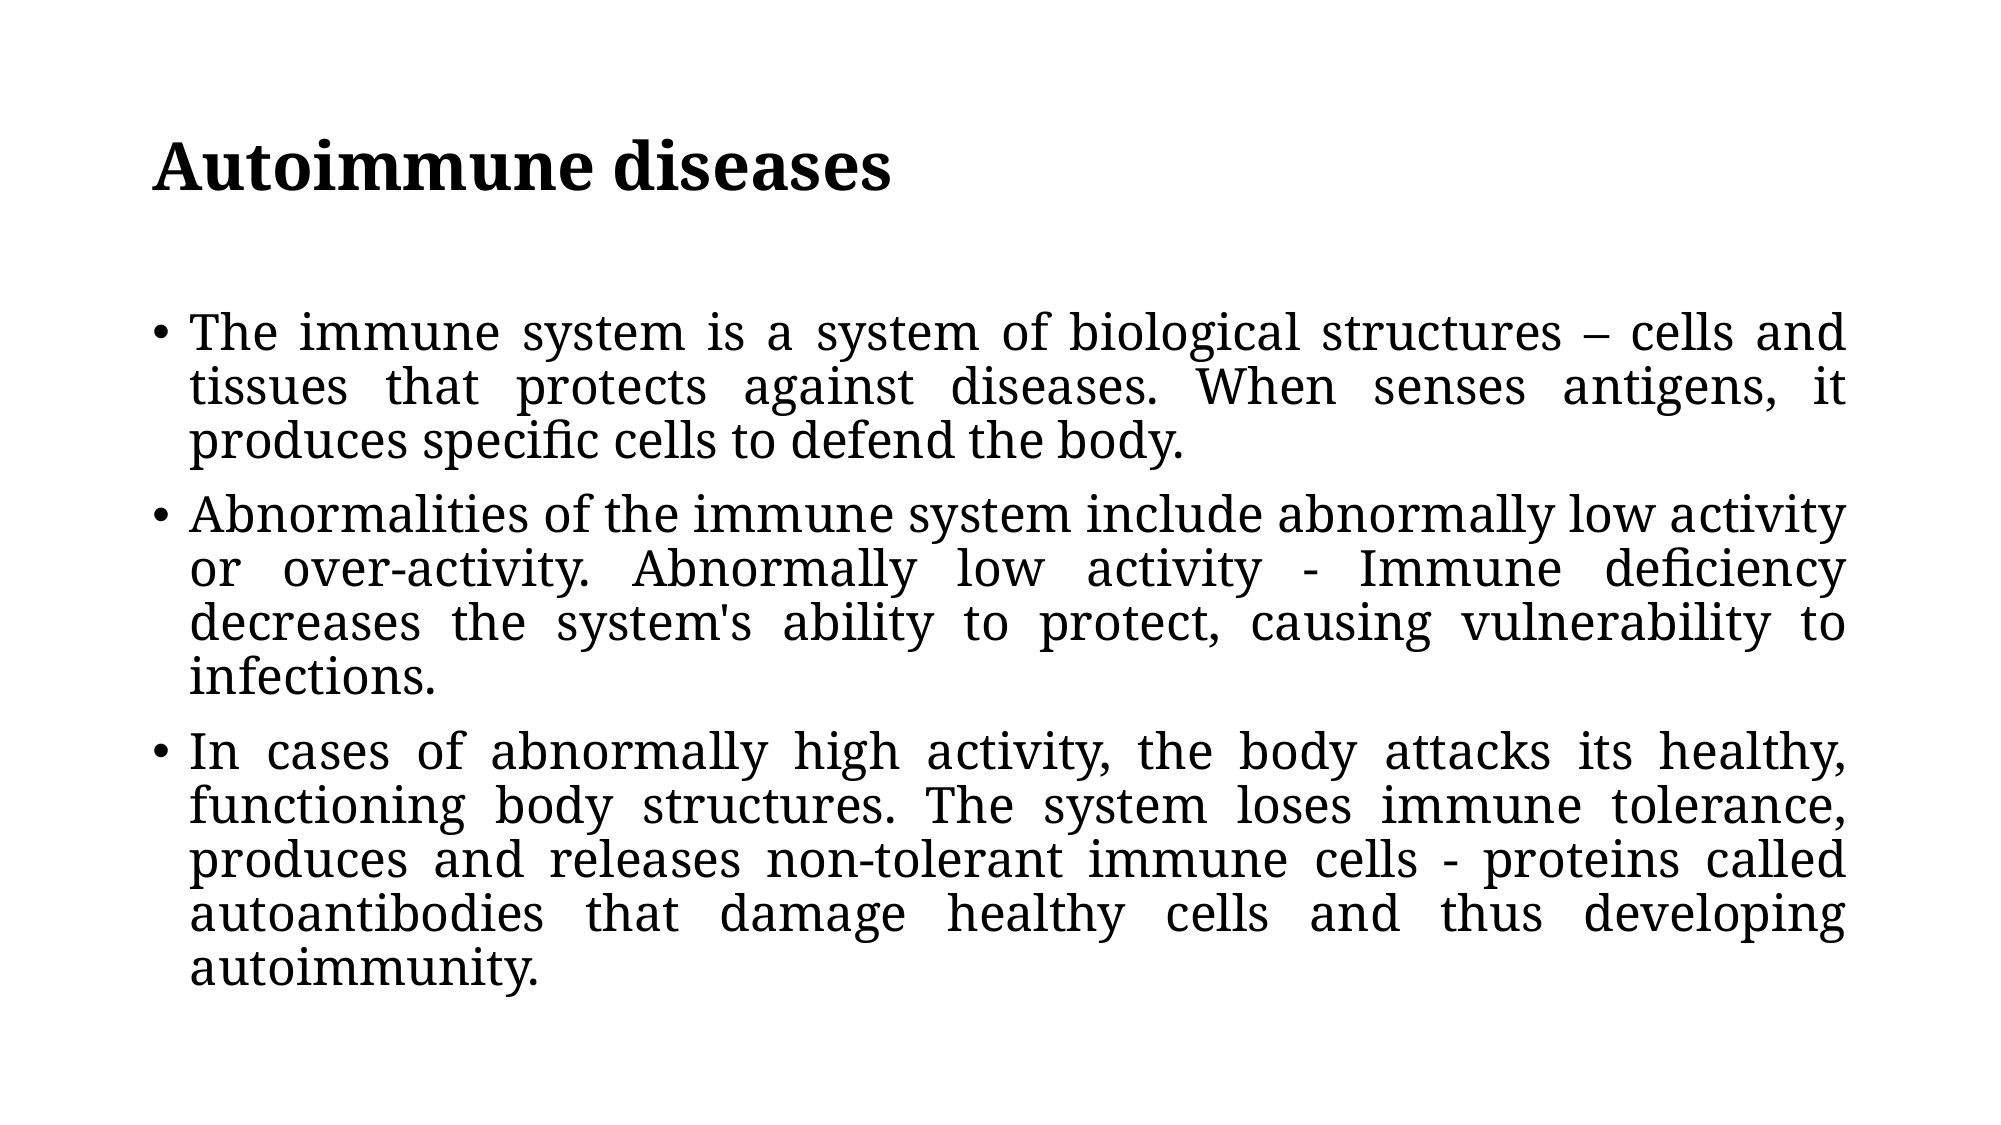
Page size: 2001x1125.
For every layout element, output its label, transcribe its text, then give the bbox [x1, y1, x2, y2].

list The immune system is a system of biological structures – cells and tissues that protects against diseases. When senses antigens, it produces specific cells to defend the body. Abnormalities of the immune system include abnormally low activity or over-activity. Abnormally low activity - Immune deficiency decreases the system's ability to protect, causing vulnerability to infections. In cases of abnormally high activity, the body attacks its healthy, functioning body structures. The system loses immune tolerance, produces and releases non-tolerant immune cells - proteins called autoantibodies that damage healthy cells and thus developing autoimmunity. [137, 299, 1863, 1014]
title Autoimmune diseases [137, 59, 1863, 278]
